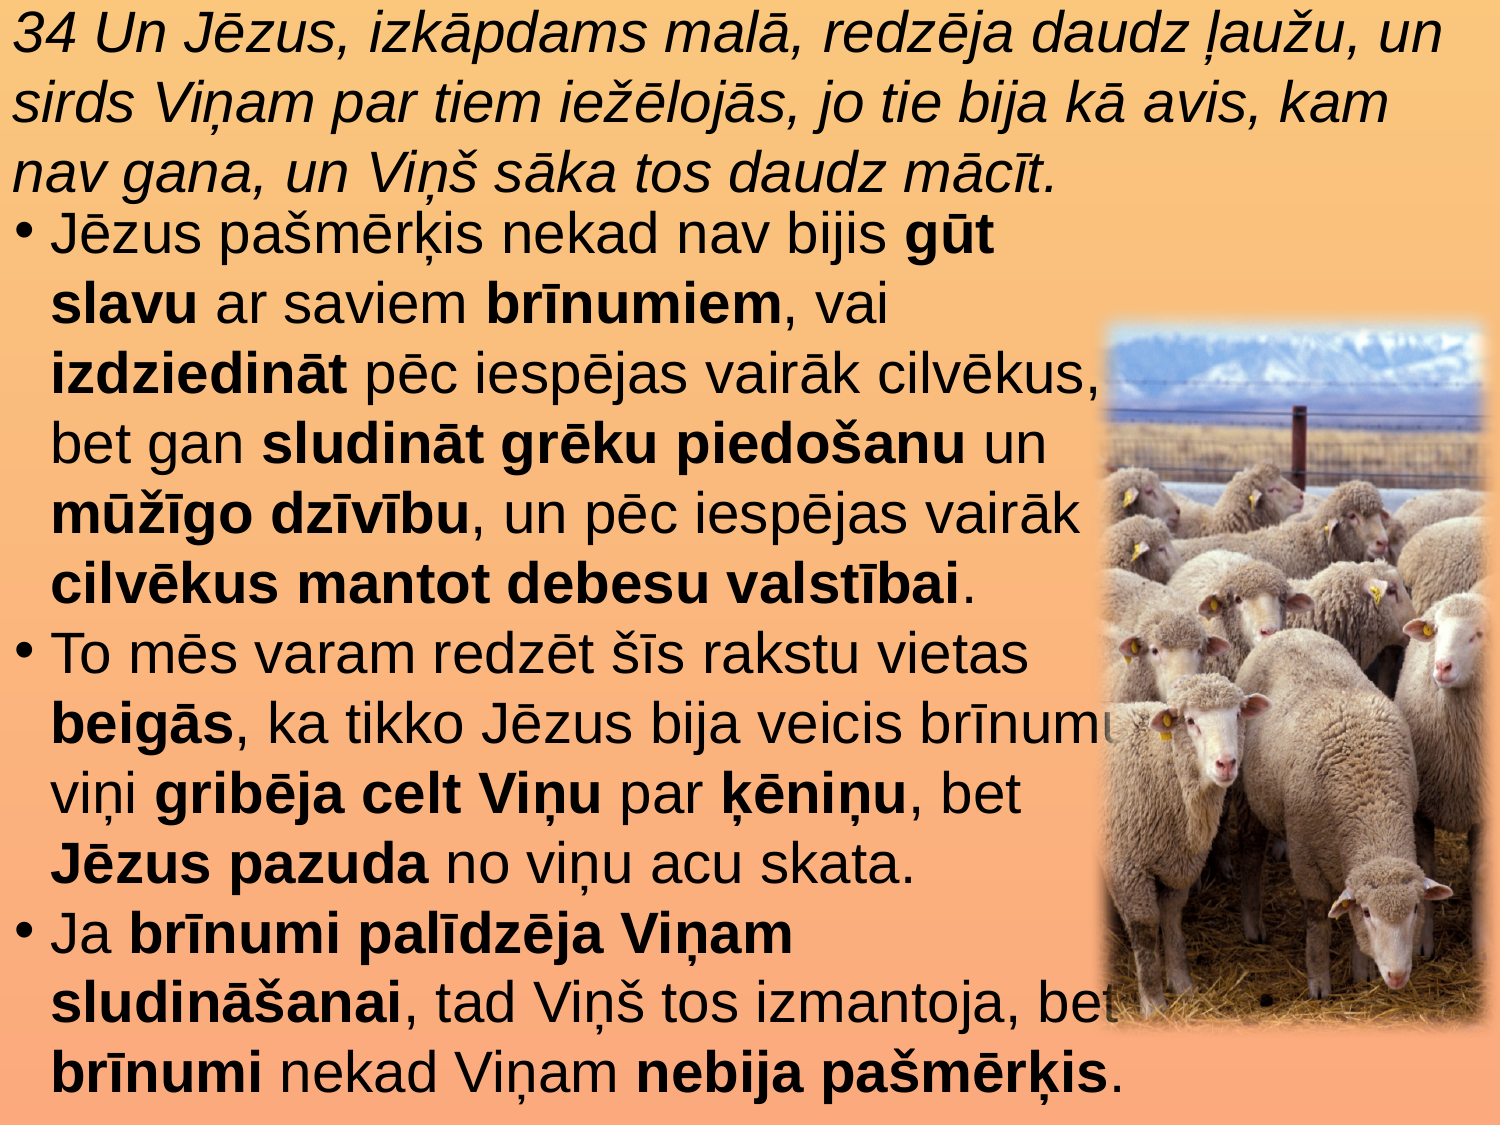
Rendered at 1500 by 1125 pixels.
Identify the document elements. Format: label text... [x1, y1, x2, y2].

text_box Jēzus pašmērķis nekad nav bijis gūt slavu ar saviem brīnumiem, vai izdziedināt pēc iespējas vairāk cilvēkus, bet gan sludināt grēku piedošanu un mūžīgo dzīvību, un pēc iespējas vairāk cilvēkus mantot debesu valstībai. To mēs varam redzēt šīs rakstu vietas beigās, ka tikko Jēzus bija veicis brīnumu, viņi gribēja celt Viņu par ķēniņu, bet Jēzus pazuda no viņu acu skata. Ja brīnumi palīdzēja Viņam sludināšanai, tad Viņš tos izmantoja, bet brīnumi nekad Viņam nebija pašmērķis. [0, 187, 1172, 1112]
list 34 Un Jēzus, izkāpdams malā, redzēja daudz ļaužu, un sirds Viņam par tiem iežēlojās, jo tie bija kā avis, kam nav gana, un Viņš sāka tos daudz mācīt. [0, 0, 1495, 165]
picture [1089, 304, 1500, 1040]
